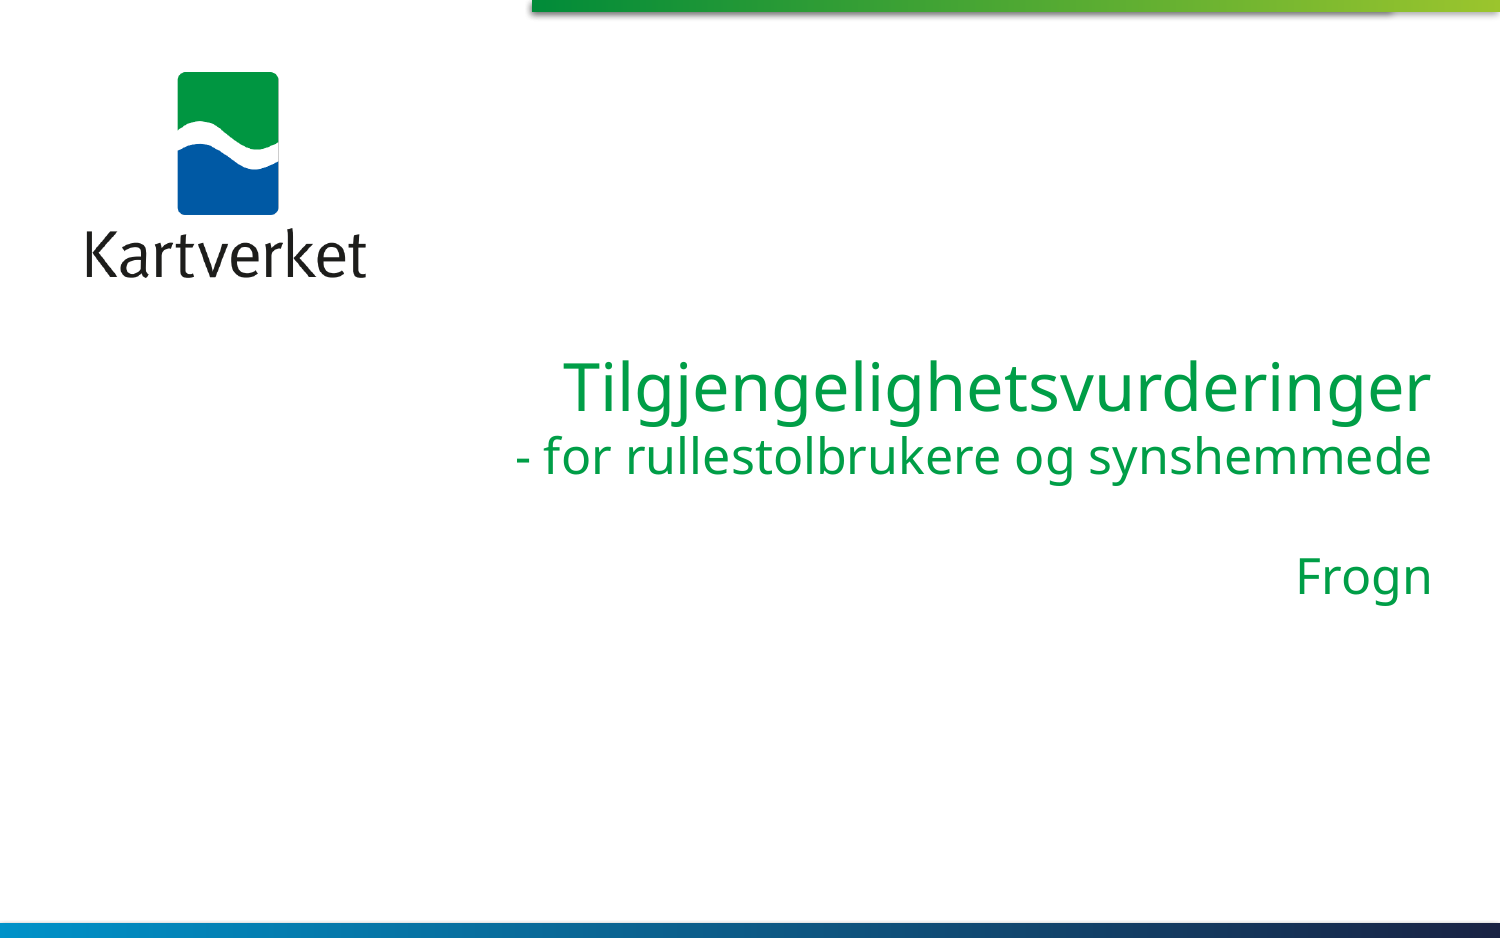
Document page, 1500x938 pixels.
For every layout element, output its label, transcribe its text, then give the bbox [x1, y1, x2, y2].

text_box Tilgjengelighetsvurderinger - for rullestolbrukere og synshemmede Frogn [66, 337, 1449, 613]
